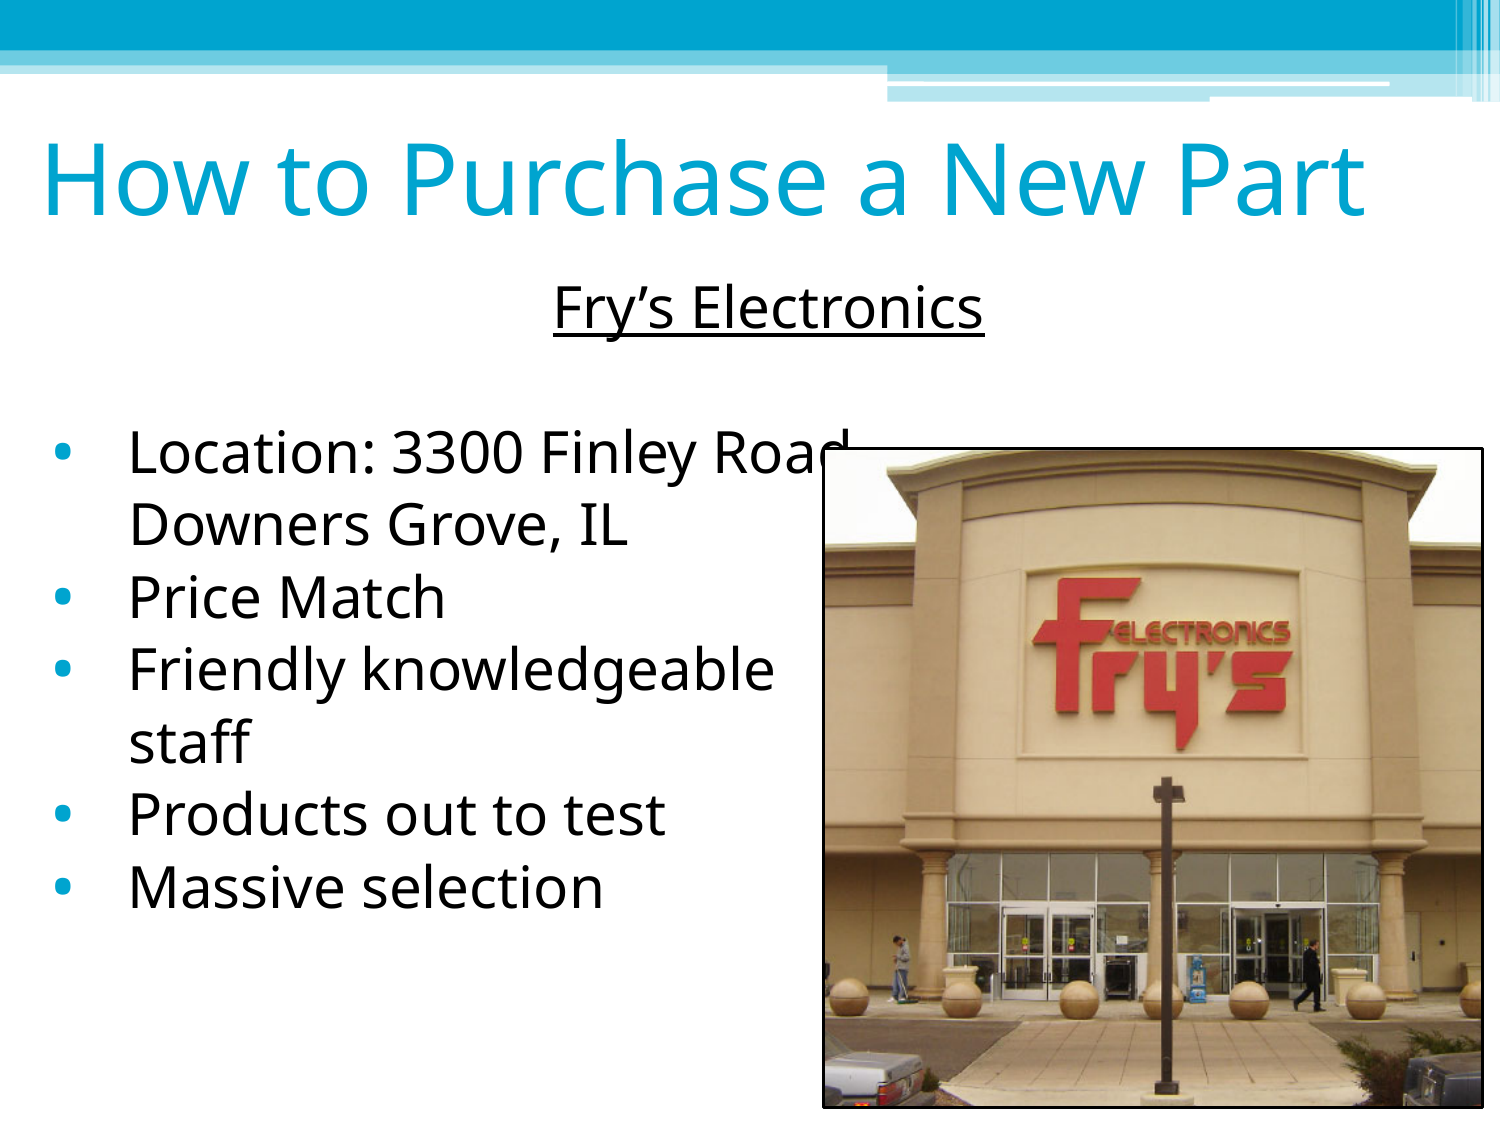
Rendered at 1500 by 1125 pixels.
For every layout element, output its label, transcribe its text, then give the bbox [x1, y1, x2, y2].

picture [824, 449, 1482, 1107]
title How to Purchase a New Part [24, 87, 1500, 263]
list Fry’s Electronics Location: 3300 Finley Road Downers Grove, IL Price Match Friendly knowledgeable staff Products out to test Massive selection [37, 263, 1500, 1125]
